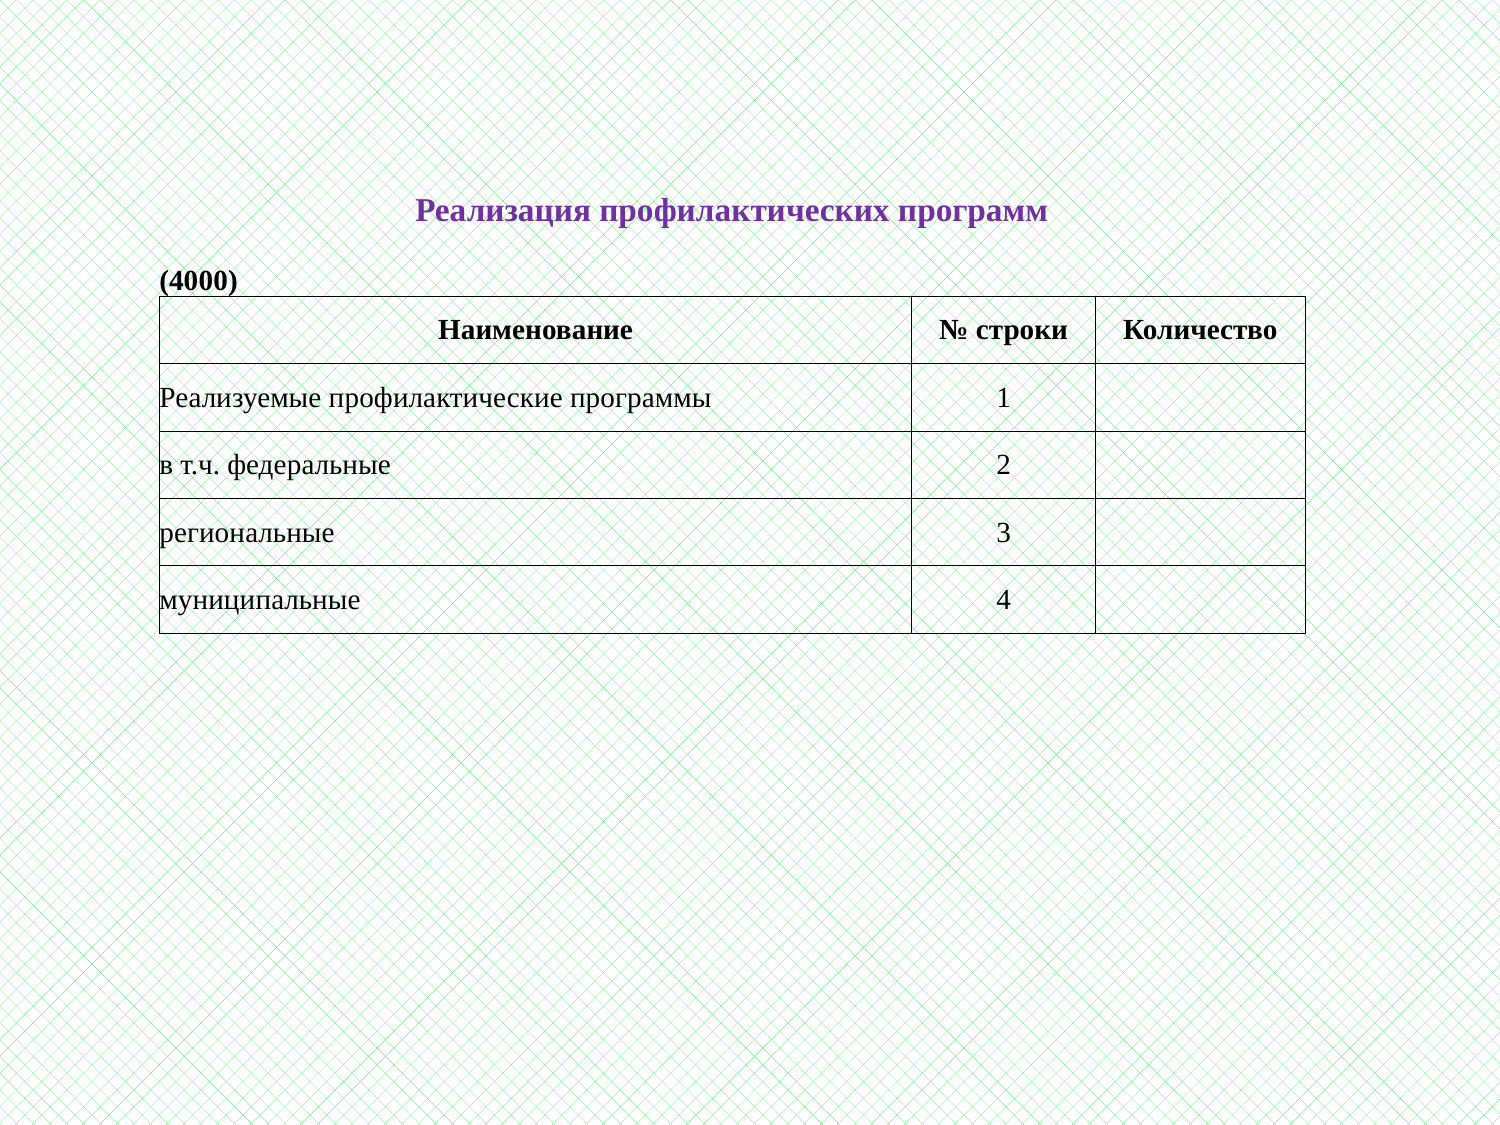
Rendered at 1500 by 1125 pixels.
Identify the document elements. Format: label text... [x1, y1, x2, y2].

table_cell Реализуемые профилактические программы [160, 364, 911, 431]
table_cell в т.ч. федеральные [160, 432, 911, 498]
table_cell 1 [912, 364, 1095, 431]
table_cell [912, 229, 1095, 296]
table_cell Наименование [160, 297, 911, 363]
table_cell региональные [160, 499, 911, 565]
table_cell [1096, 432, 1305, 498]
table_cell 3 [912, 499, 1095, 565]
table_cell [1096, 364, 1305, 431]
table_cell [1096, 499, 1305, 565]
table_cell Количество [1096, 297, 1305, 363]
table_header Реализация профилактических программ [159, 149, 1305, 229]
table_cell № строки [912, 297, 1095, 363]
table_cell 2 [912, 432, 1095, 498]
table_cell [1096, 566, 1305, 633]
text_box [41, 30, 72, 82]
table_cell 4 [912, 566, 1095, 633]
table_cell [1095, 229, 1305, 296]
table_cell (4000) [159, 229, 912, 296]
table_cell муниципальные [160, 566, 911, 633]
